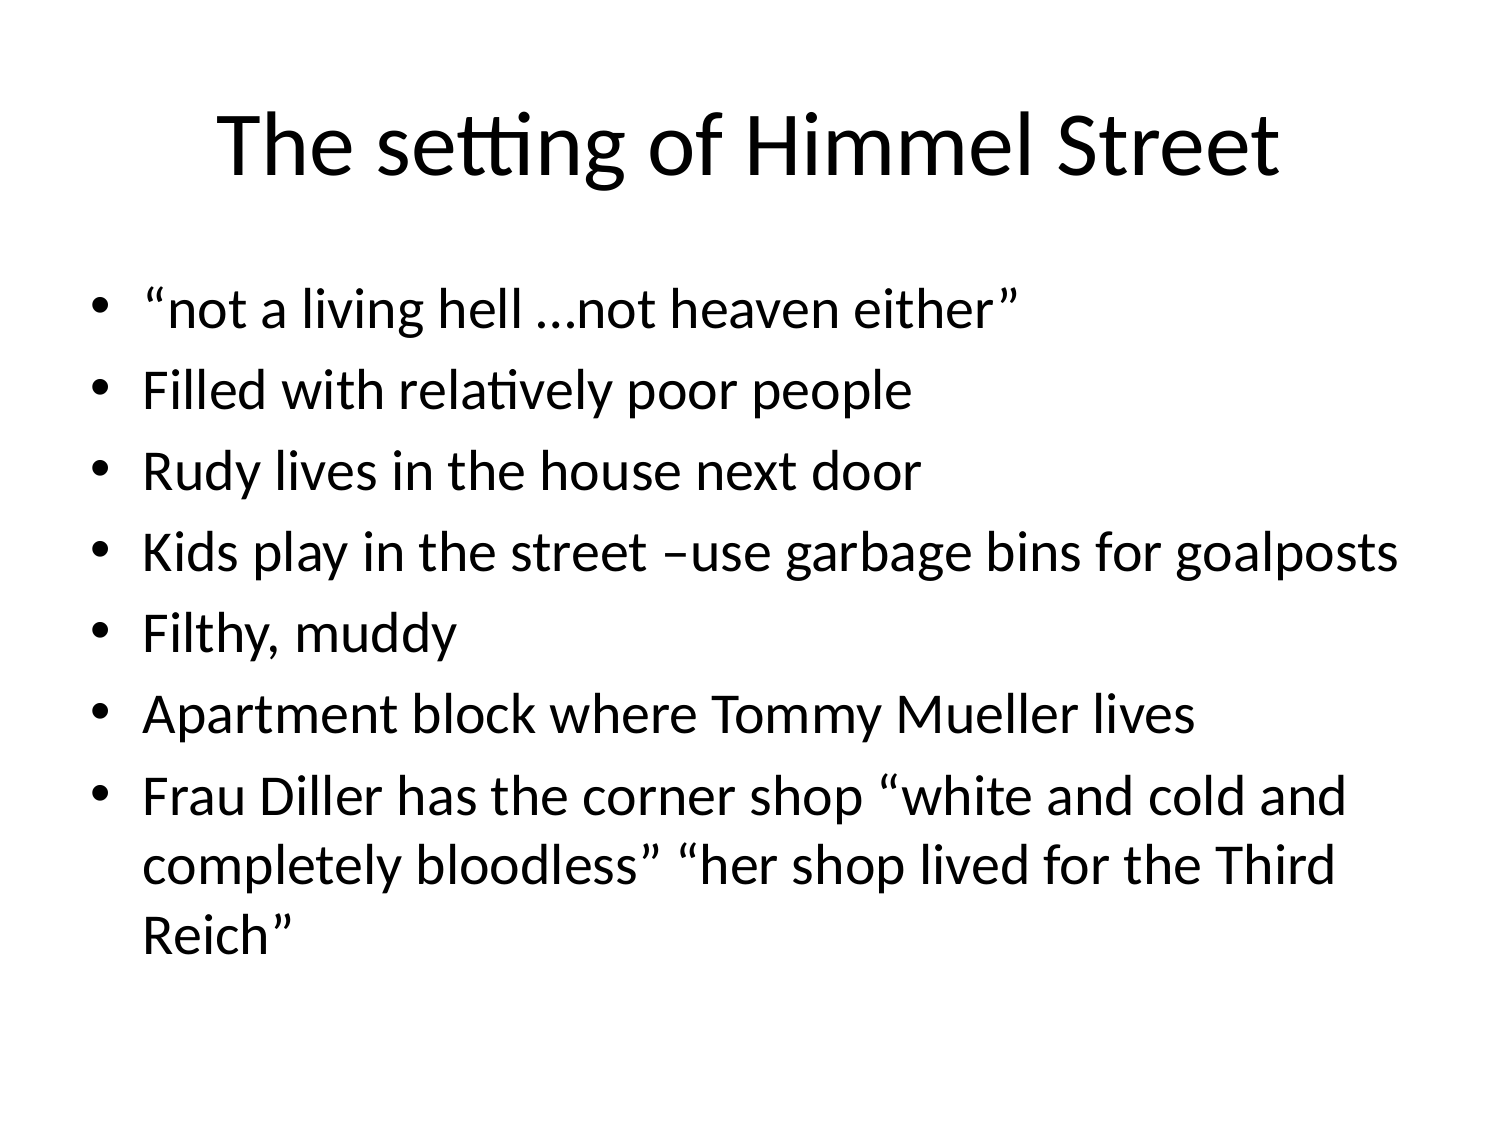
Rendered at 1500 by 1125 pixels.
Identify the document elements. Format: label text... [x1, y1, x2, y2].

list “not a living hell …not heaven either” Filled with relatively poor people Rudy lives in the house next door Kids play in the street –use garbage bins for goalposts Filthy, muddy Apartment block where Tommy Mueller lives Frau Diller has the corner shop “white and cold and completely bloodless” “her shop lived for the Third Reich” [75, 262, 1425, 1005]
title The setting of Himmel Street [75, 45, 1425, 233]
